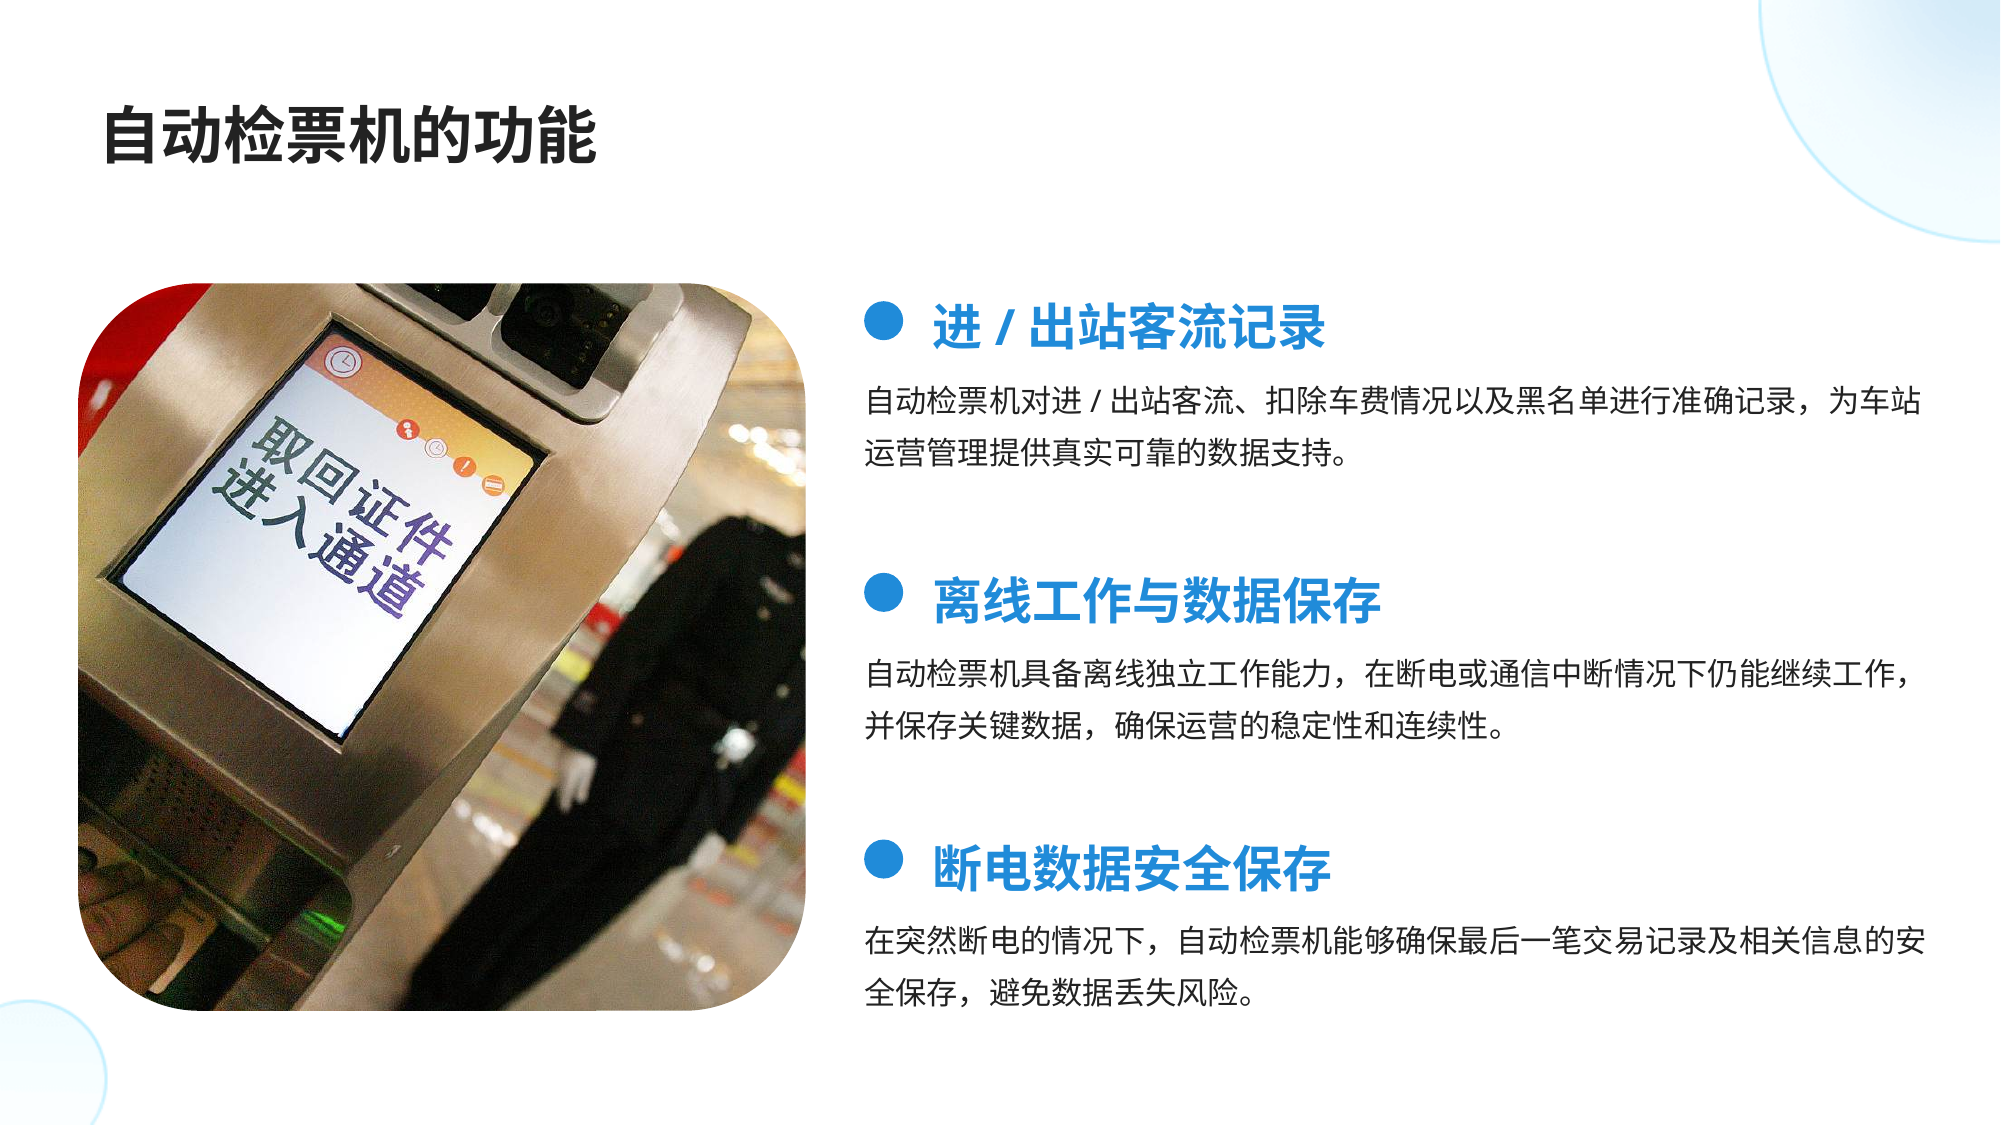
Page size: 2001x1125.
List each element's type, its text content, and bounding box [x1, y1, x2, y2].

text_box 自动检票机具备离线独立工作能力，在断电或通信中断情况下仍能继续工作，并保存关键数据，确保运营的稳定性和连续性。 [864, 639, 1927, 790]
text_box [864, 301, 904, 341]
text_box [864, 839, 904, 879]
text_box 在突然断电的情况下，自动检票机能够确保最后一笔交易记录及相关信息的安全保存，避免数据丢失风险。 [864, 906, 1927, 1057]
text_box 自动检票机的功能 [78, 43, 1922, 194]
text_box [864, 572, 904, 612]
picture [0, 0, 2001, 1125]
text_box 离线工作与数据保存 [912, 535, 1897, 639]
text_box 自动检票机对进/出站客流、扣除车费情况以及黑名单进行准确记录，为车站运营管理提供真实可靠的数据支持。 [864, 366, 1927, 517]
text_box 断电数据安全保存 [912, 800, 1897, 906]
text_box 进/出站客流记录 [912, 266, 1897, 366]
